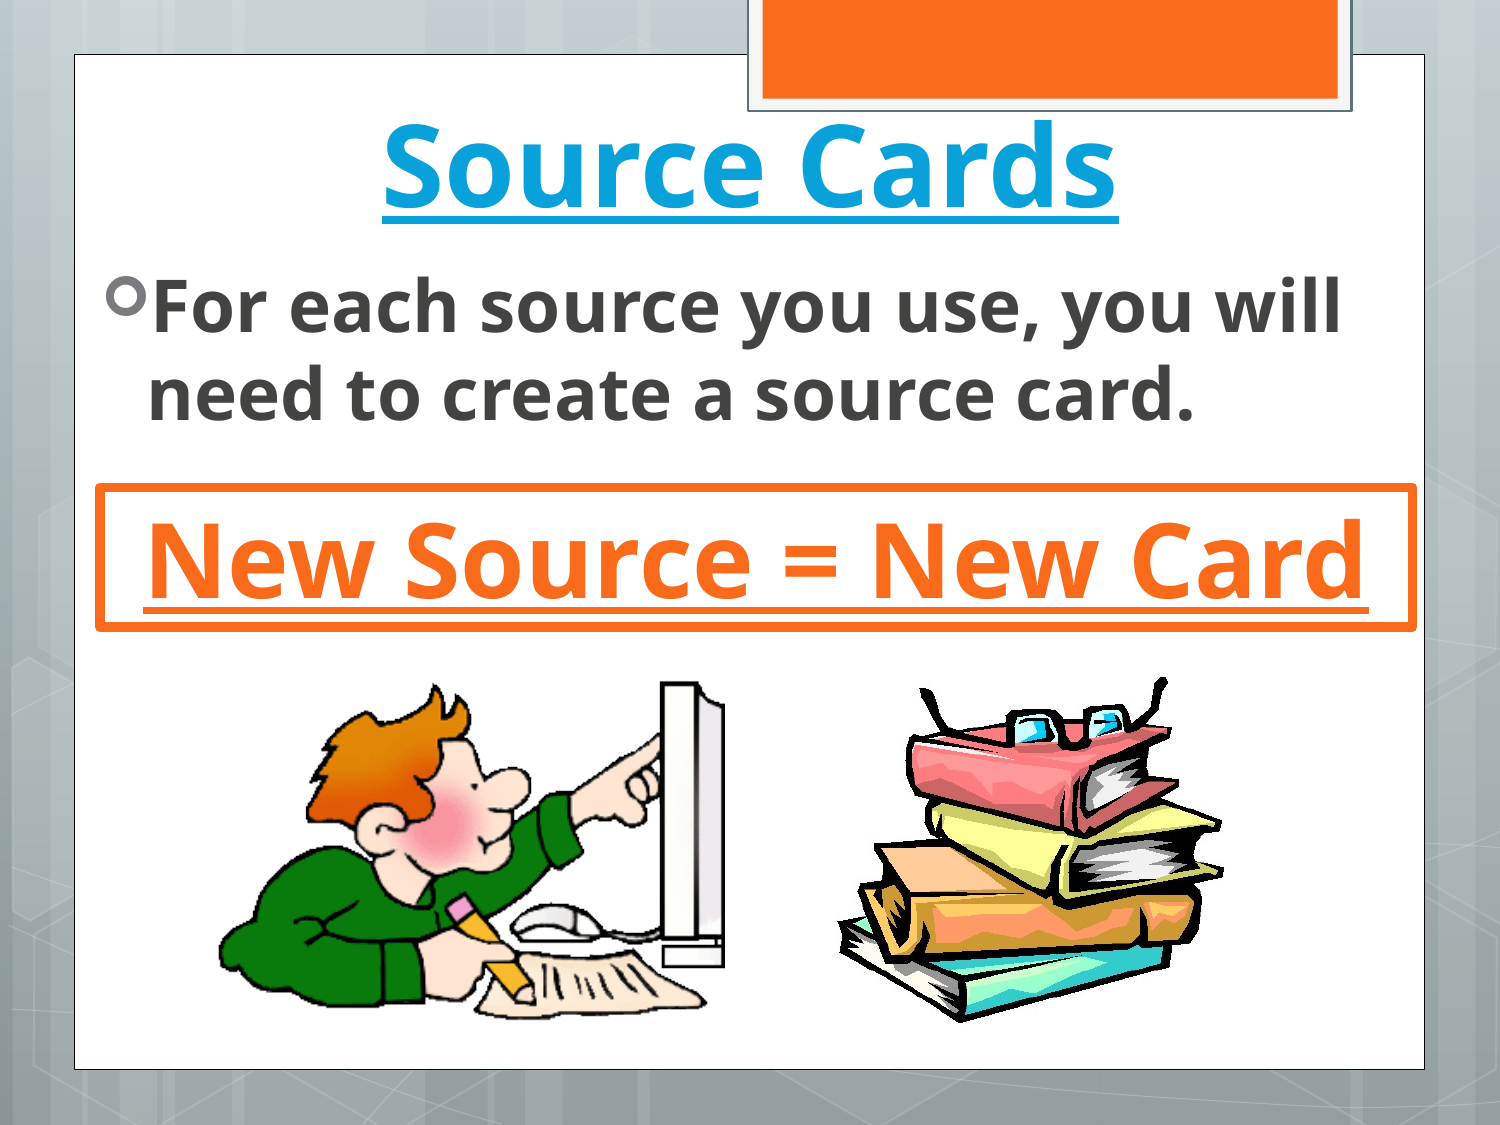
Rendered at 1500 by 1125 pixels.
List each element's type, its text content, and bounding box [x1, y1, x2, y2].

picture [837, 674, 1227, 1026]
title Source Cards [75, 50, 1425, 149]
picture [212, 654, 726, 1040]
text_box New Source = New Card [99, 487, 1413, 628]
list For each source you use, you will need to create a source card. [75, 149, 1425, 925]
